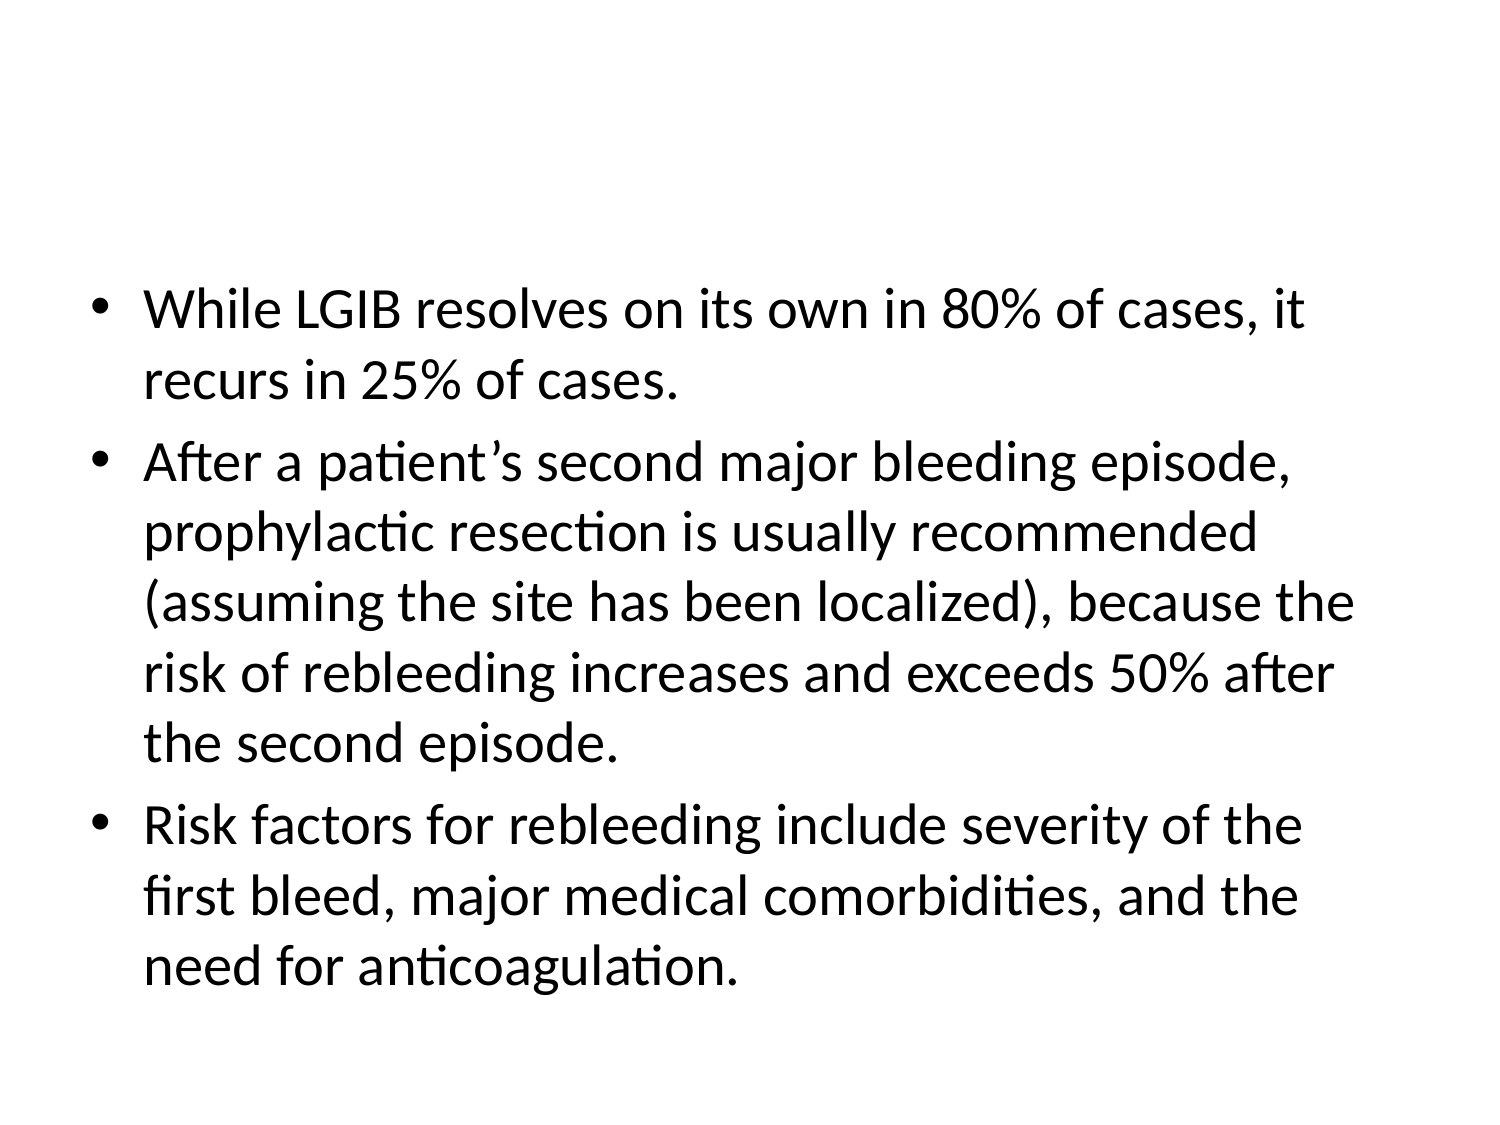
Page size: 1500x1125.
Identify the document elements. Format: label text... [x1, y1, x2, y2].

list While LGIB resolves on its own in 80% of cases, it recurs in 25% of cases. After a patient’s second major bleeding episode, prophylactic resection is usually recommended (assuming the site has been localized), because the risk of rebleeding increases and exceeds 50% after the second episode. Risk factors for rebleeding include severity of the first bleed, major medical comorbidities, and the need for anticoagulation. [75, 262, 1425, 1005]
